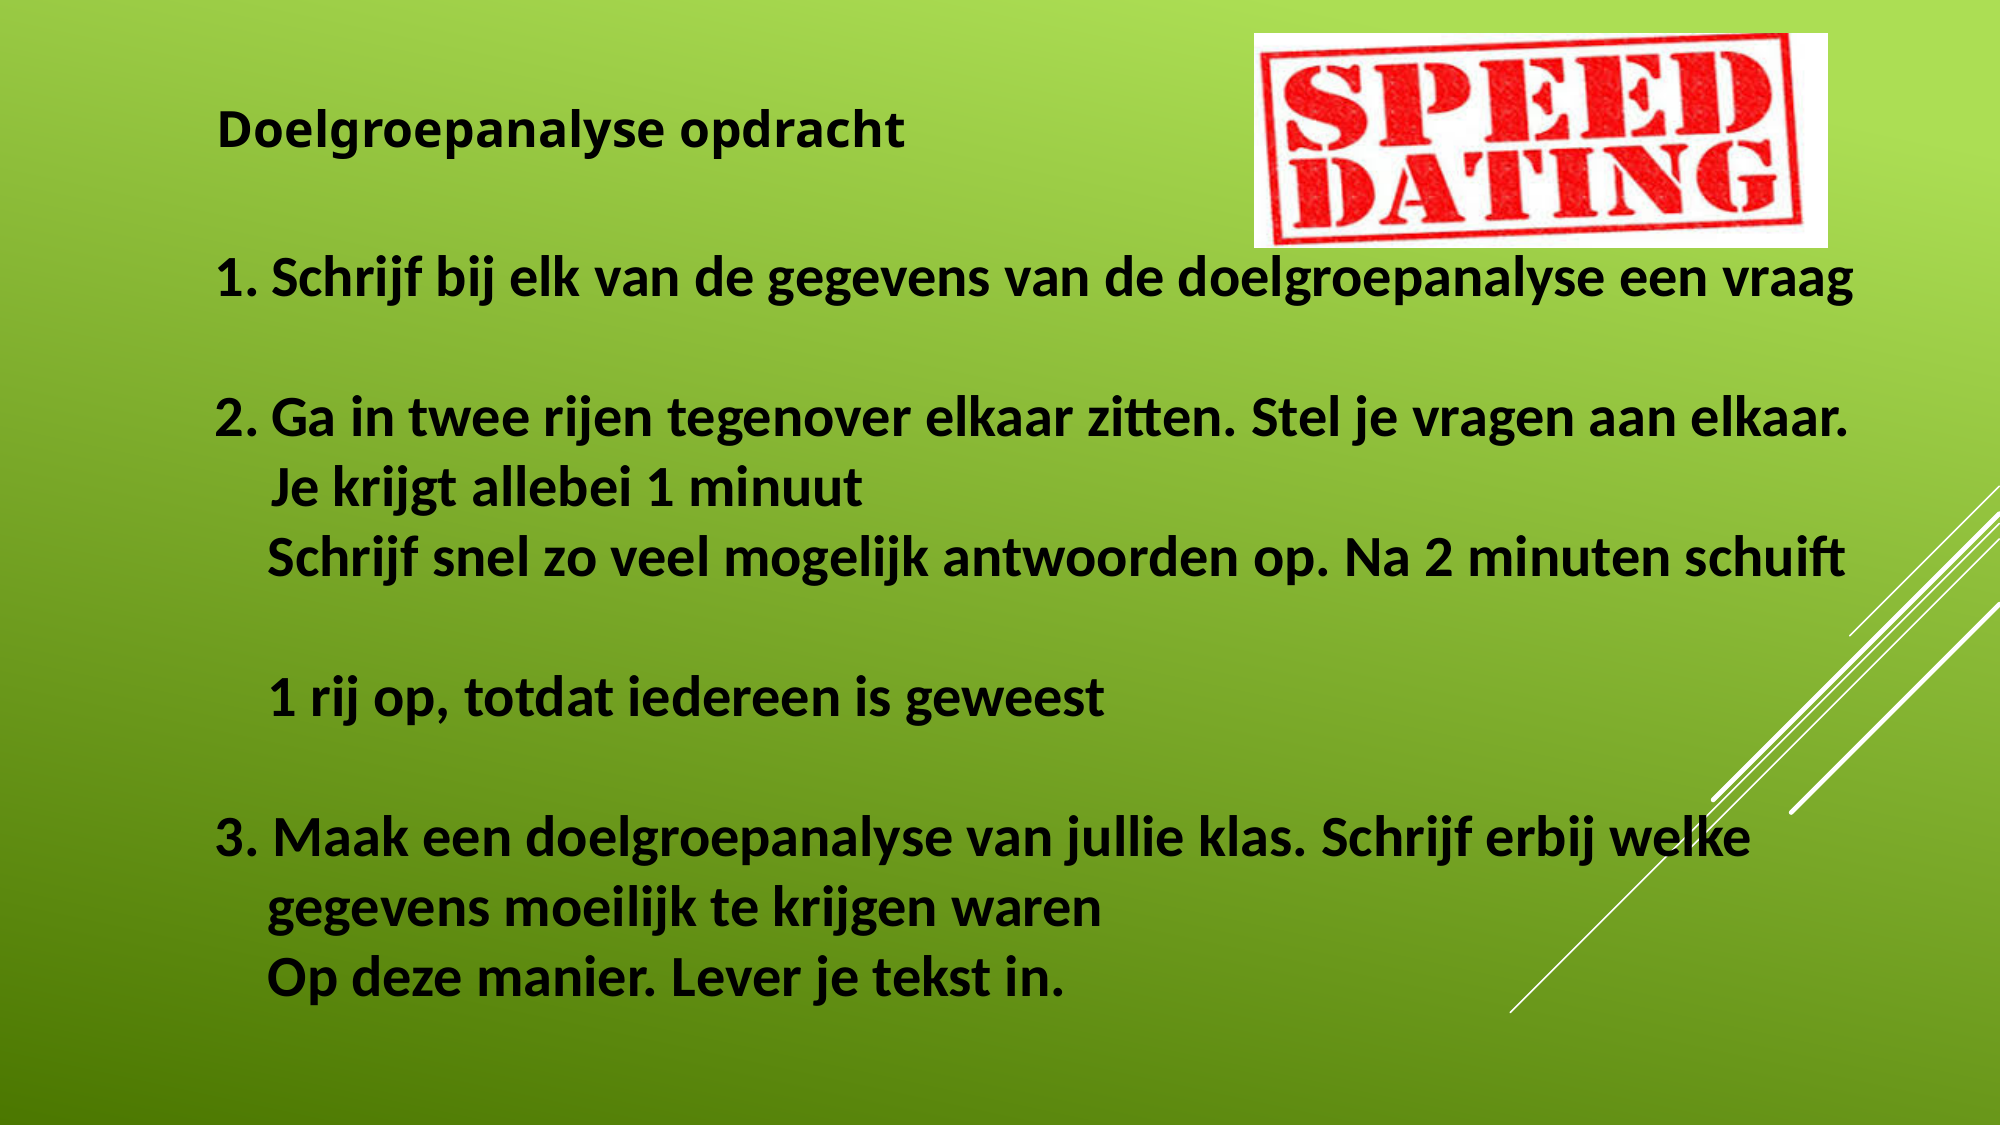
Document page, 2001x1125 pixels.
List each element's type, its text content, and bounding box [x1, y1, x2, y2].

text_box Schrijf bij elk van de gegevens van de doelgroepanalyse een vraag Ga in twee rijen tegenover elkaar zitten. Stel je vragen aan elkaar. Je krijgt allebei 1 minuut Schrijf snel zo veel mogelijk antwoorden op. Na 2 minuten schuift 1 rij op, totdat iedereen is geweest 3. Maak een doelgroepanalyse van jullie klas. Schrijf erbij welke gegevens moeilijk te krijgen waren Op deze manier. Lever je tekst in. [199, 231, 1878, 1016]
picture [1254, 33, 1828, 249]
text_box Doelgroepanalyse opdracht [201, 89, 922, 165]
